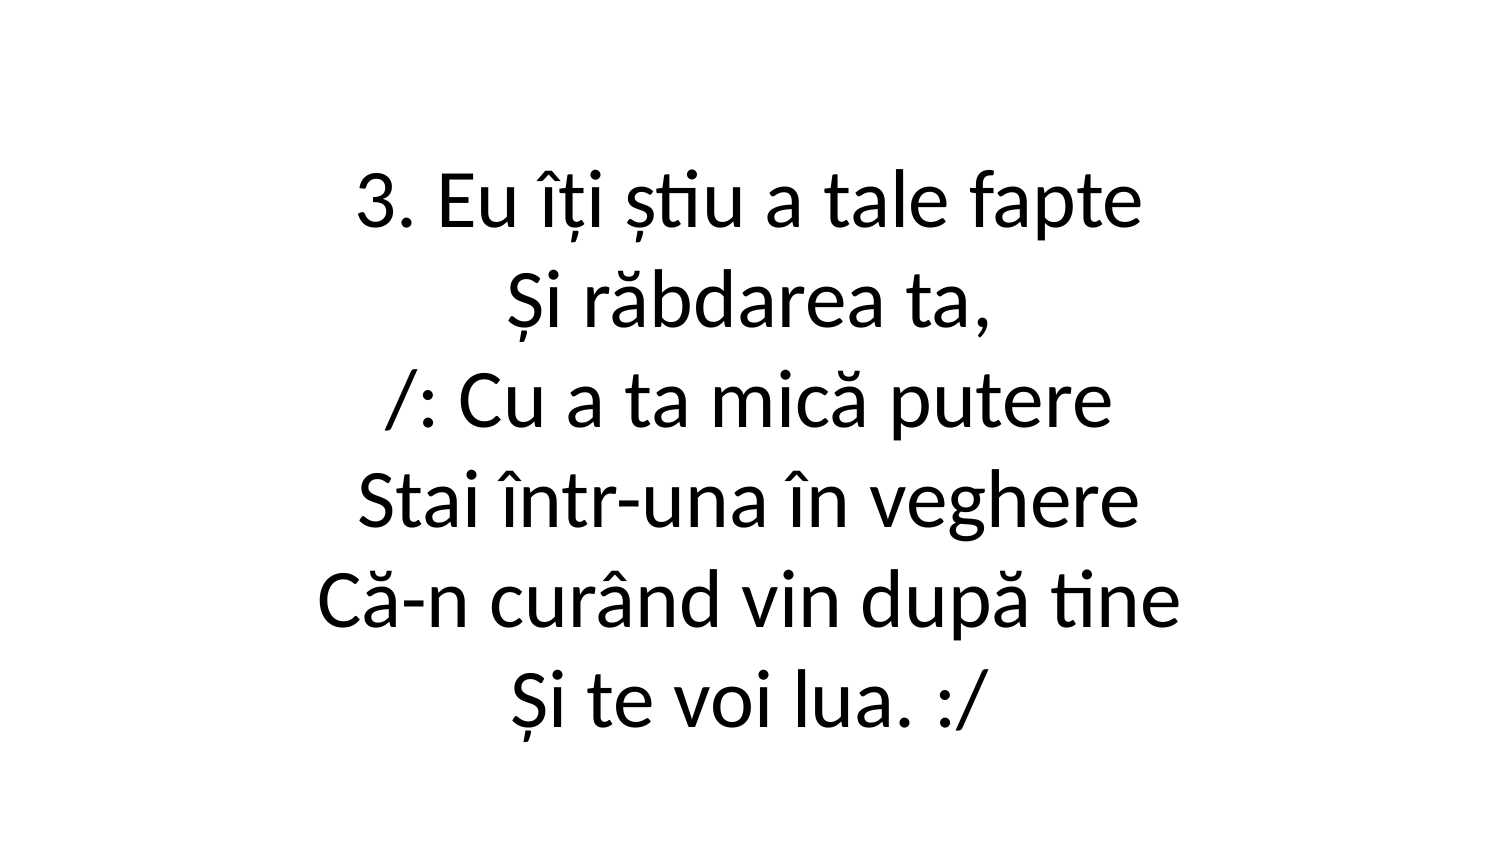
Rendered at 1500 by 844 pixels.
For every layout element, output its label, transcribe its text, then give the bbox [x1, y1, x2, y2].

text_box 3. Eu îți știu a tale fapte Și răbdarea ta, /: Cu a ta mică putere Stai într-una în veghere Că-n curând vin după tine Și te voi lua. :/ [302, 92, 1198, 752]
